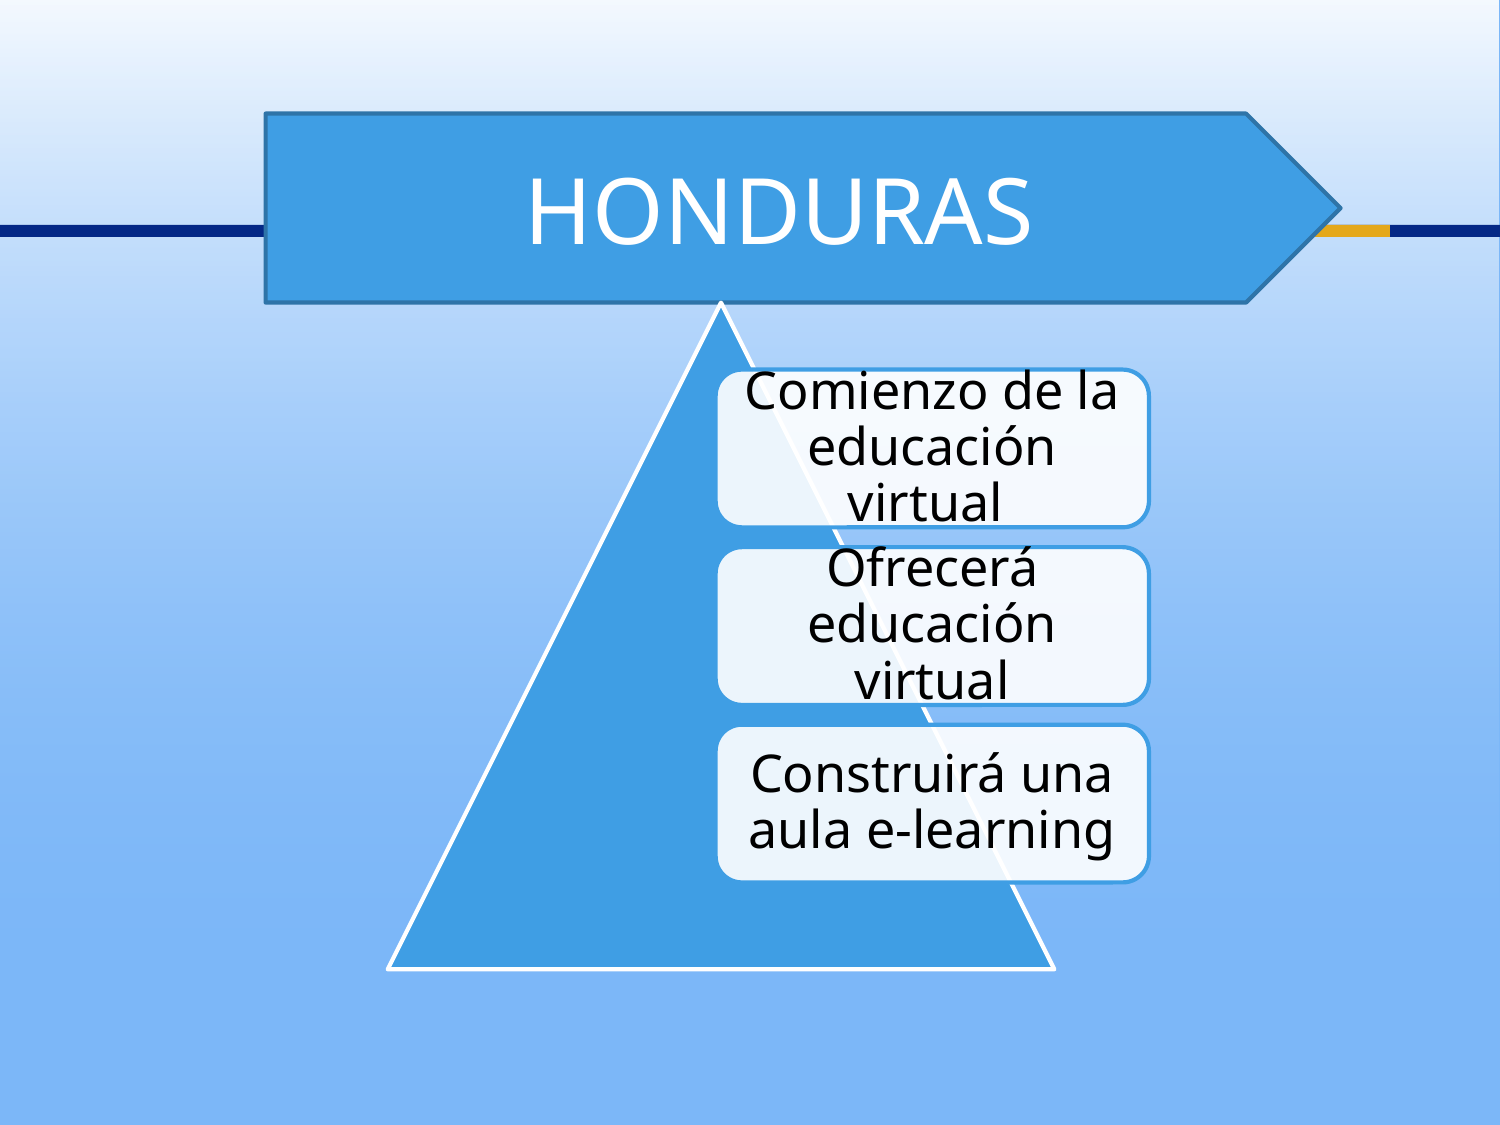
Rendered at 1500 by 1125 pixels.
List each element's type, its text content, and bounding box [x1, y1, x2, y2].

text_box HONDURAS [263, 111, 1343, 305]
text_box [265, 302, 1267, 970]
